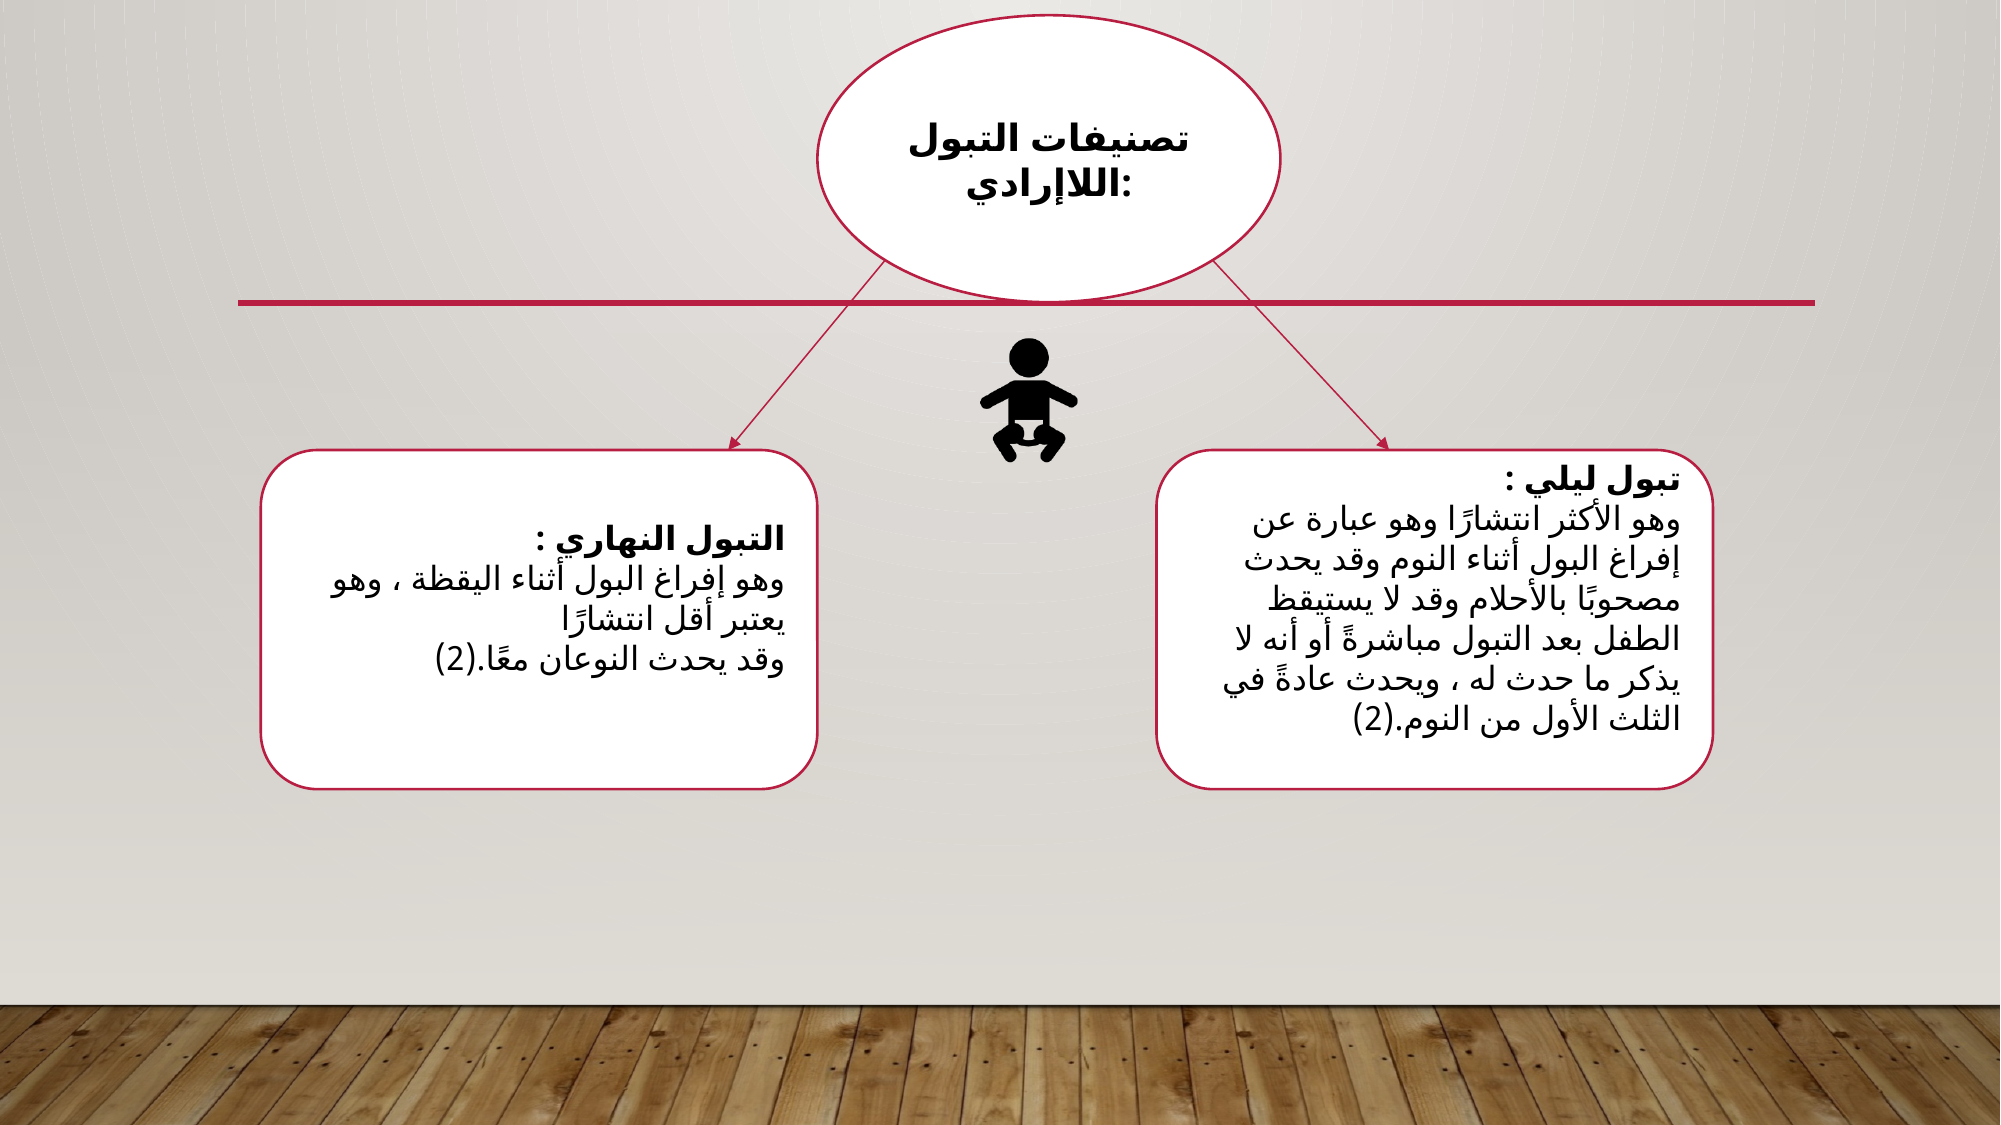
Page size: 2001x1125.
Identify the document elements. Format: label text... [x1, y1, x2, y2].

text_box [1212, 259, 1390, 451]
text_box التبول النهاري : وهو إفراغ البول أثناء اليقظة ، وهو يعتبر أقل انتشارًا وقد يحدث النوعان معًا.(2) [259, 448, 819, 791]
text_box تصنيفات التبول اللاإرادي: [816, 13, 1282, 304]
picture [0, 1005, 2000, 1125]
picture [953, 325, 1104, 477]
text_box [727, 259, 886, 451]
text_box تبول ليلي : وهو الأكثر انتشارًا وهو عبارة عن إفراغ البول أثناء النوم وقد يحدث مصحوبًا بالأحلام وقد لا يستيقظ الطفل بعد التبول مباشرةً أو أنه لا يذكر ما حدث له ، ويحدث عادةً في الثلث الأول من النوم.(2) [1155, 448, 1715, 791]
